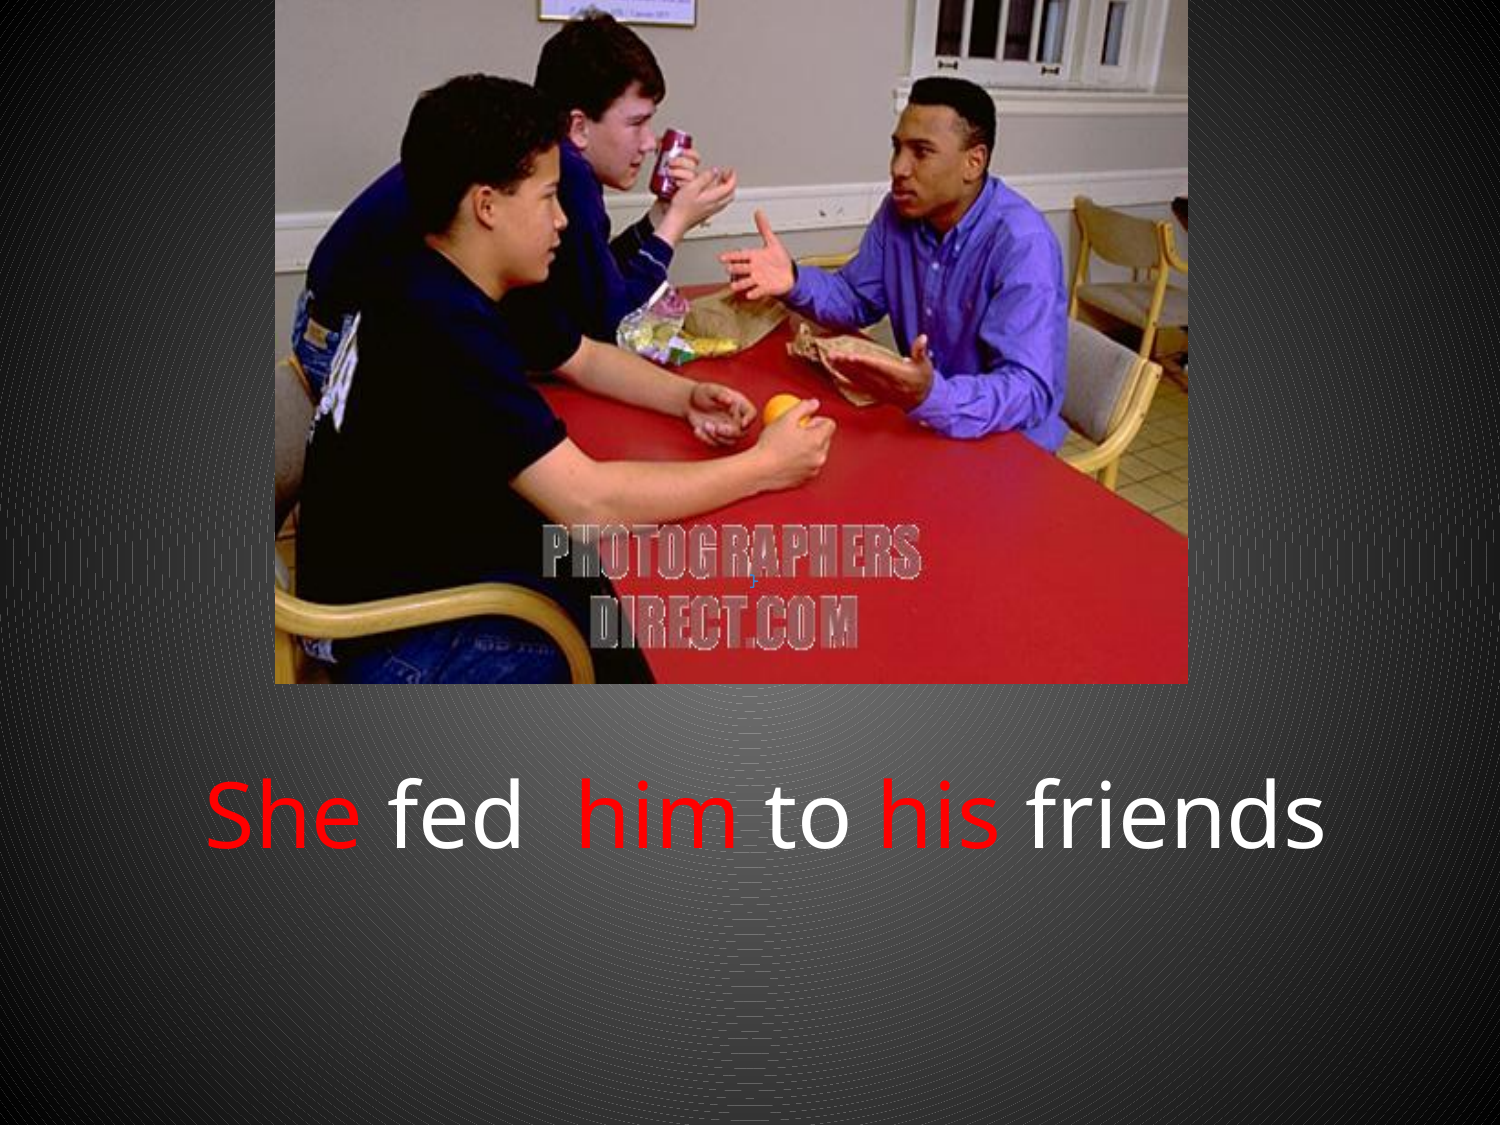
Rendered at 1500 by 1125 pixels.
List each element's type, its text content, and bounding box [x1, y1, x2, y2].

text_box She fed him to his friends [190, 749, 1343, 875]
picture [274, 0, 1188, 684]
